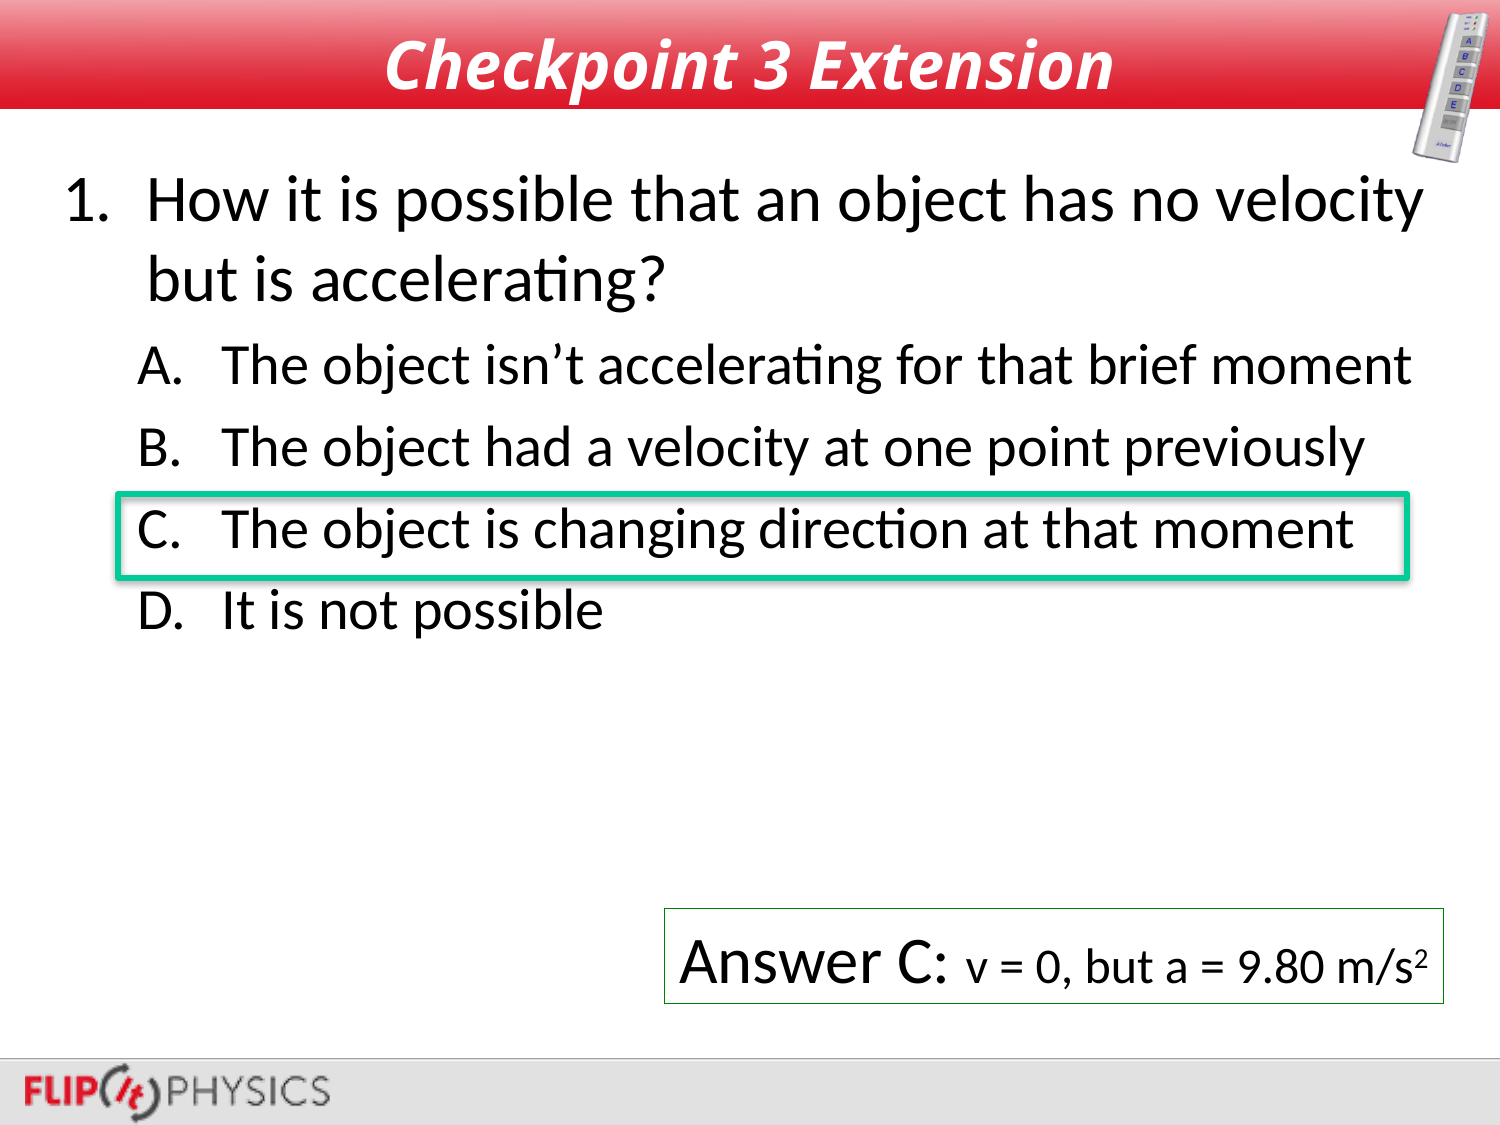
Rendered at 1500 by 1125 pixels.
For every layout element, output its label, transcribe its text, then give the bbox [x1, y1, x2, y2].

list How it is possible that an object has no velocity but is accelerating? The object isn’t accelerating for that brief moment The object had a velocity at one point previously The object is changing direction at that moment It is not possible [47, 147, 1450, 1005]
title Checkpoint 3 Extension [75, 15, 1425, 91]
text_box [117, 493, 1407, 579]
picture [0, 0, 1500, 163]
picture [0, 1058, 1500, 1125]
text_box Answer C: v = 0, but a = 9.80 m/s2 [664, 908, 1444, 1004]
